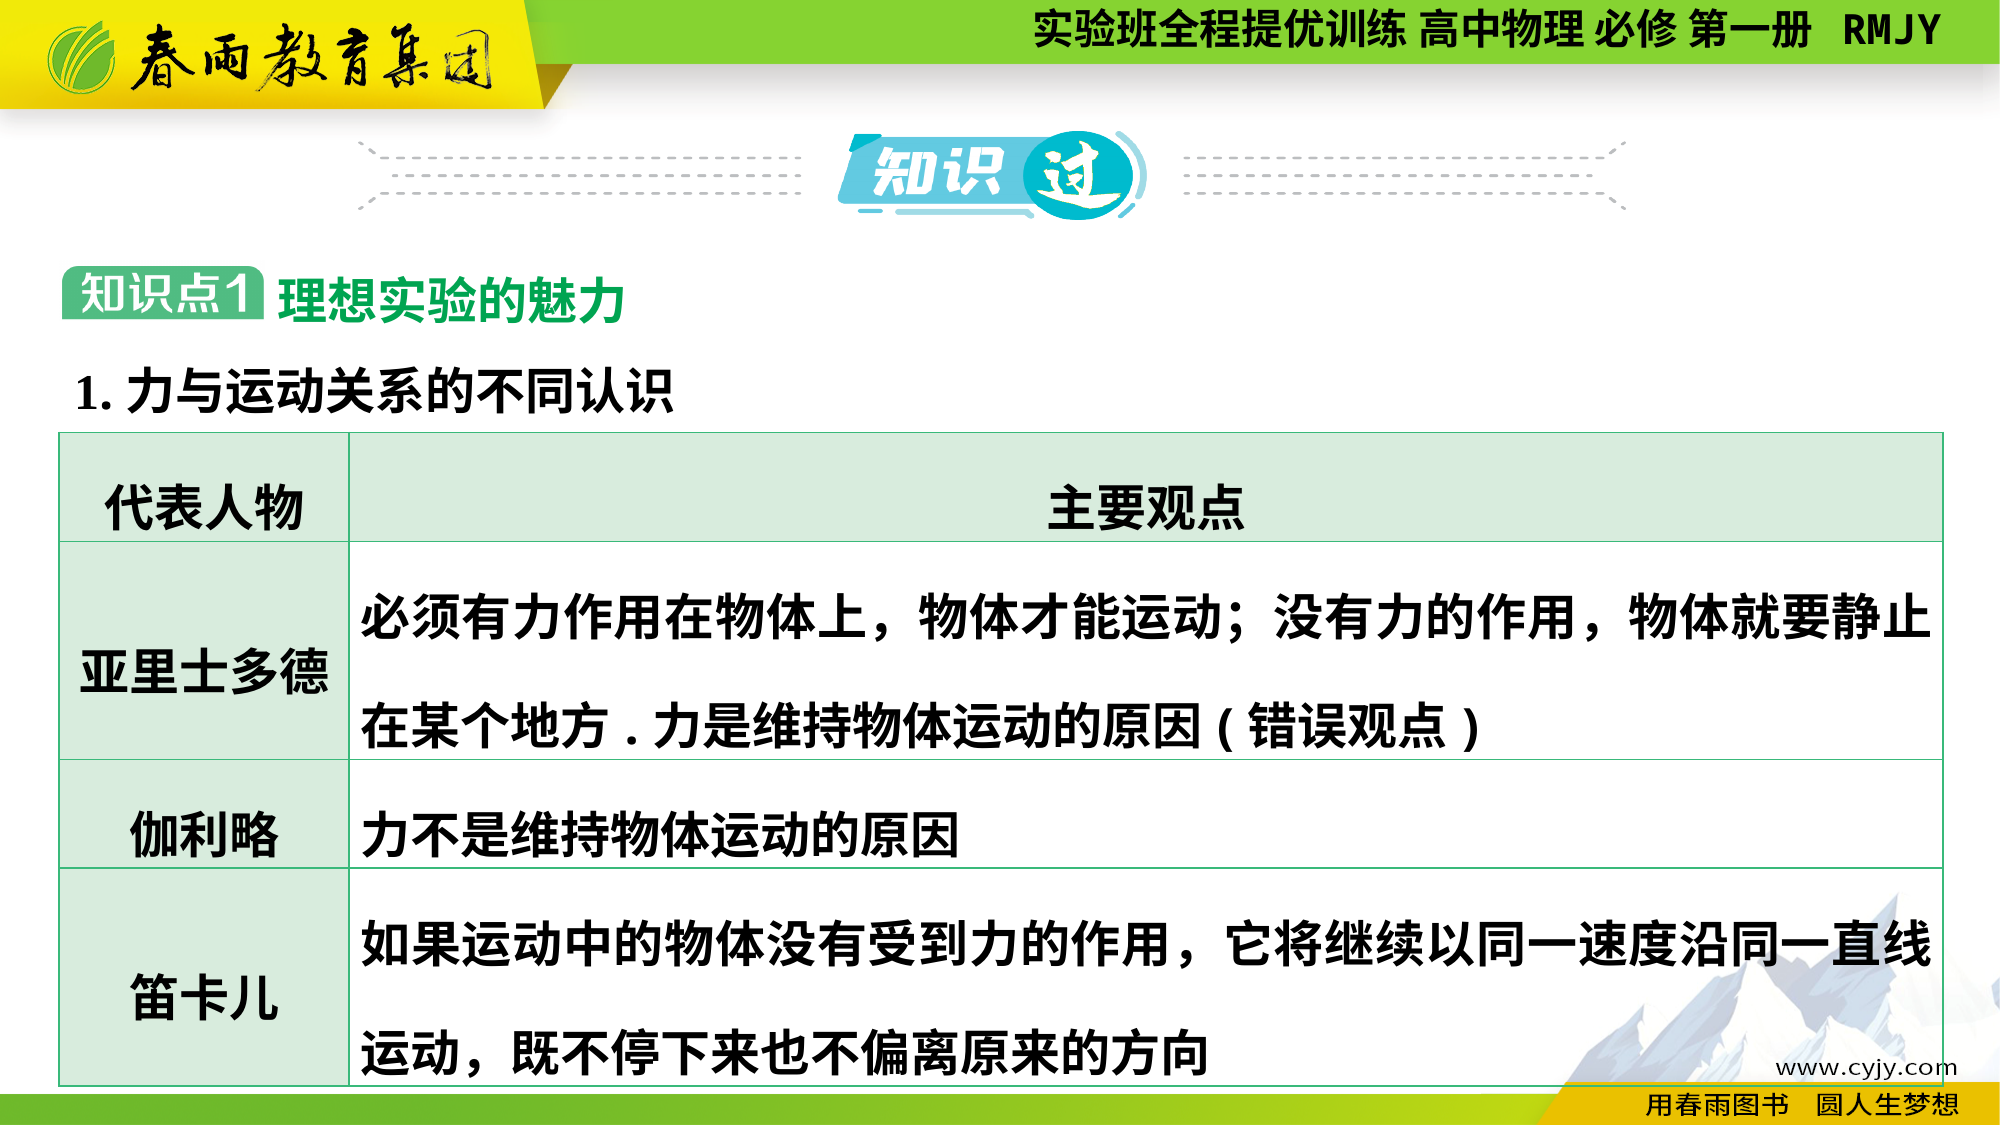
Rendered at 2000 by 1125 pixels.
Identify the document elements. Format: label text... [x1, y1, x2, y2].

table_cell 笛卡儿 [60, 869, 348, 1085]
table_cell 亚里士多德 [60, 542, 348, 759]
table_cell 力不是维持物体运动的原因 [350, 760, 1942, 867]
table_cell 伽利略 [60, 760, 348, 867]
table_header 代表人物 [60, 433, 348, 541]
table_cell 必须有力作用在物体上，物体才能运动；没有力的作用，物体就要静止在某个地方.力是维持物体运动的原因(错误观点) [350, 542, 1942, 759]
picture [0, 0, 2000, 1125]
list 理想实验的魅力 1.力与运动关系的不同认识 [59, 231, 1944, 429]
table_cell 如果运动中的物体没有受到力的作用，它将继续以同一速度沿同一直线运动，既不停下来也不偏离原来的方向 [350, 869, 1942, 1085]
table_header 主要观点 [350, 433, 1942, 541]
